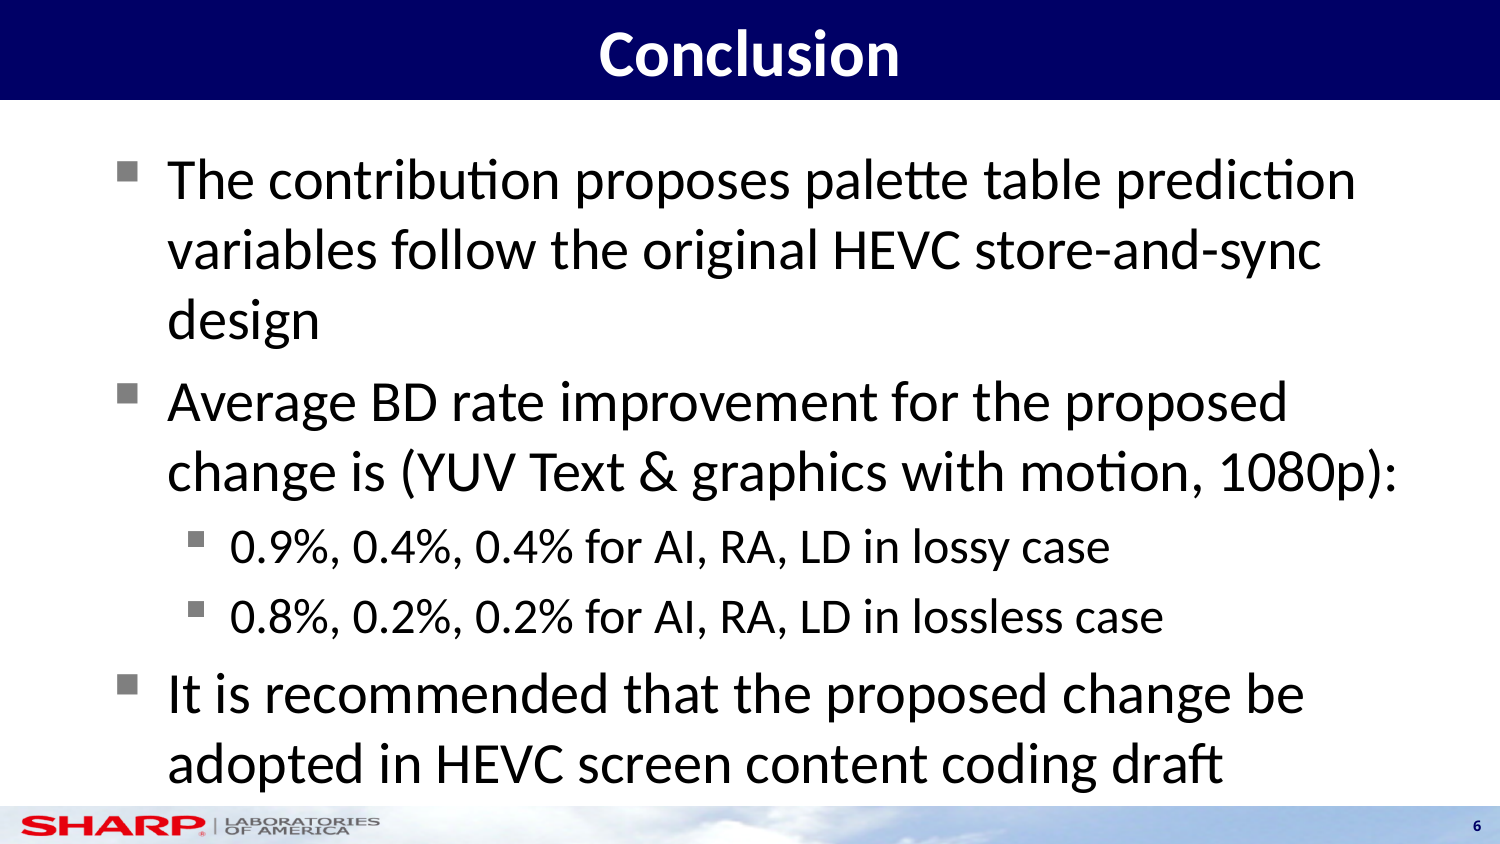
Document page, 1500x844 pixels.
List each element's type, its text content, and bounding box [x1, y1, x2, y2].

list The contribution proposes palette table prediction variables follow the original HEVC store-and-sync design Average BD rate improvement for the proposed change is (YUV Text & graphics with motion, 1080p): 0.9%, 0.4%, 0.4% for AI, RA, LD in lossy case 0.8%, 0.2%, 0.2% for AI, RA, LD in lossless case It is recommended that the proposed change be adopted in HEVC screen content coding draft [99, 134, 1438, 734]
title Conclusion [16, 0, 1484, 101]
picture [0, 806, 1500, 844]
